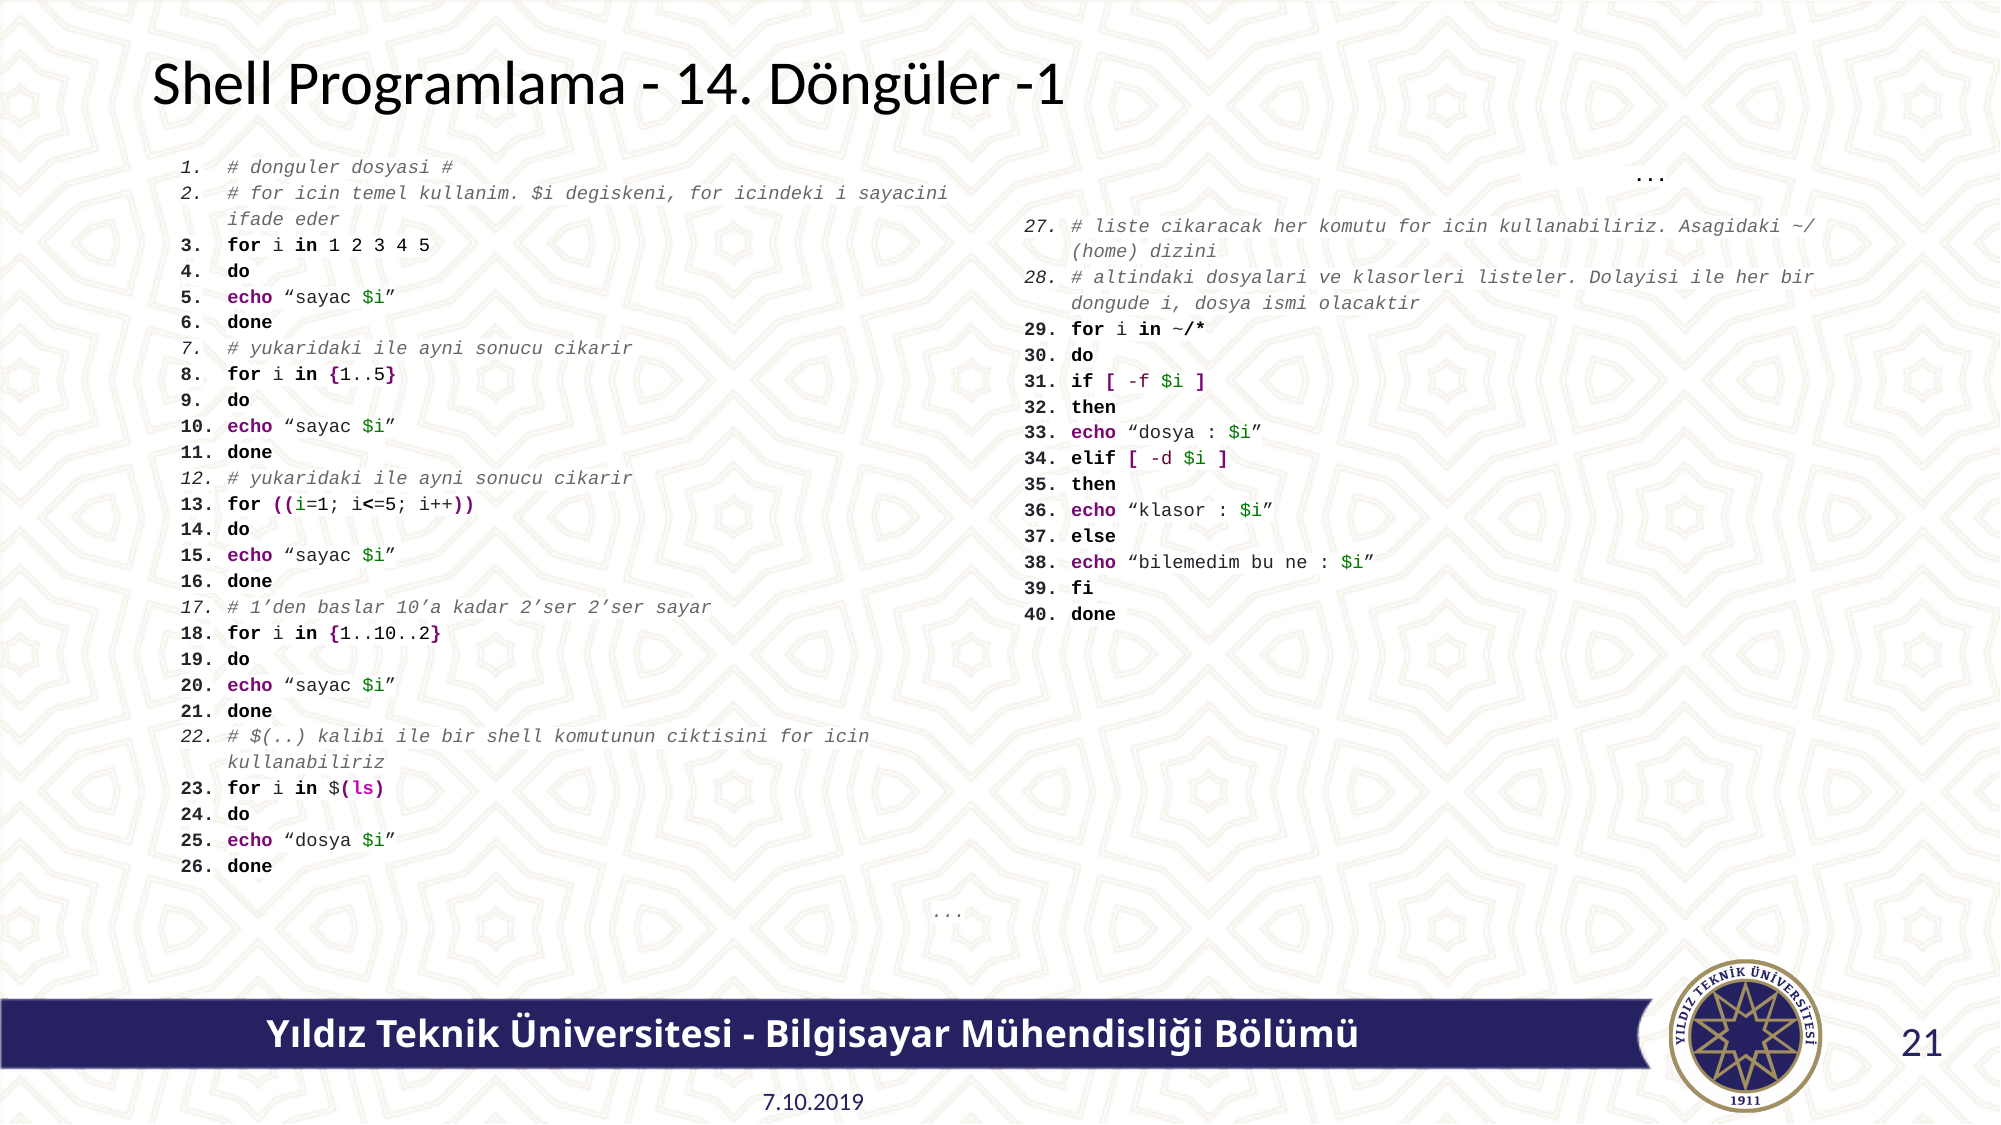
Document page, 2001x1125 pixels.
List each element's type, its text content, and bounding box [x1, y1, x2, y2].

slide_number 21 [1844, 1010, 2000, 1071]
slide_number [0, 1070, 1628, 1125]
list # donguler dosyasi # # for icin temel kullanim. $i degiskeni, for icindeki i sayacini ifade eder for i in 1 2 3 4 5 do echo “sayac $i” done # yukaridaki ile ayni sonucu cikarir for i in {1..5} do echo “sayac $i” done # yukaridaki ile ayni sonucu cikarir for ((i=1; i<=5; i++)) do echo “sayac $i” done # 1’den baslar 10’a kadar 2’ser 2’ser sayar for i in {1..10..2} do echo “sayac $i” done # $(..) kalibi ile bir shell komutunun ciktisini for icin kullanabiliriz for i in $(ls) do echo “dosya $i” done ... [137, 144, 981, 958]
title Shell Programlama - 14. Döngüler -1 [137, 59, 1863, 109]
footer Yıldız Teknik Üniversitesi - Bilgisayar Mühendisliği Bölümü [0, 997, 1628, 1069]
text_box ... # liste cikaracak her komutu for icin kullanabiliriz. Asagidaki ~/ (home) dizini # altindaki dosyalari ve klasorleri listeler. Dolayisi ile her bir dongude i, dosya ismi olacaktir for i in ~/* do if [ -f $i ] then echo “dosya : $i” elif [ -d $i ] then echo “klasor : $i” else echo “bilemedim bu ne : $i” fi done [981, 144, 1863, 958]
picture [0, 0, 2000, 1125]
